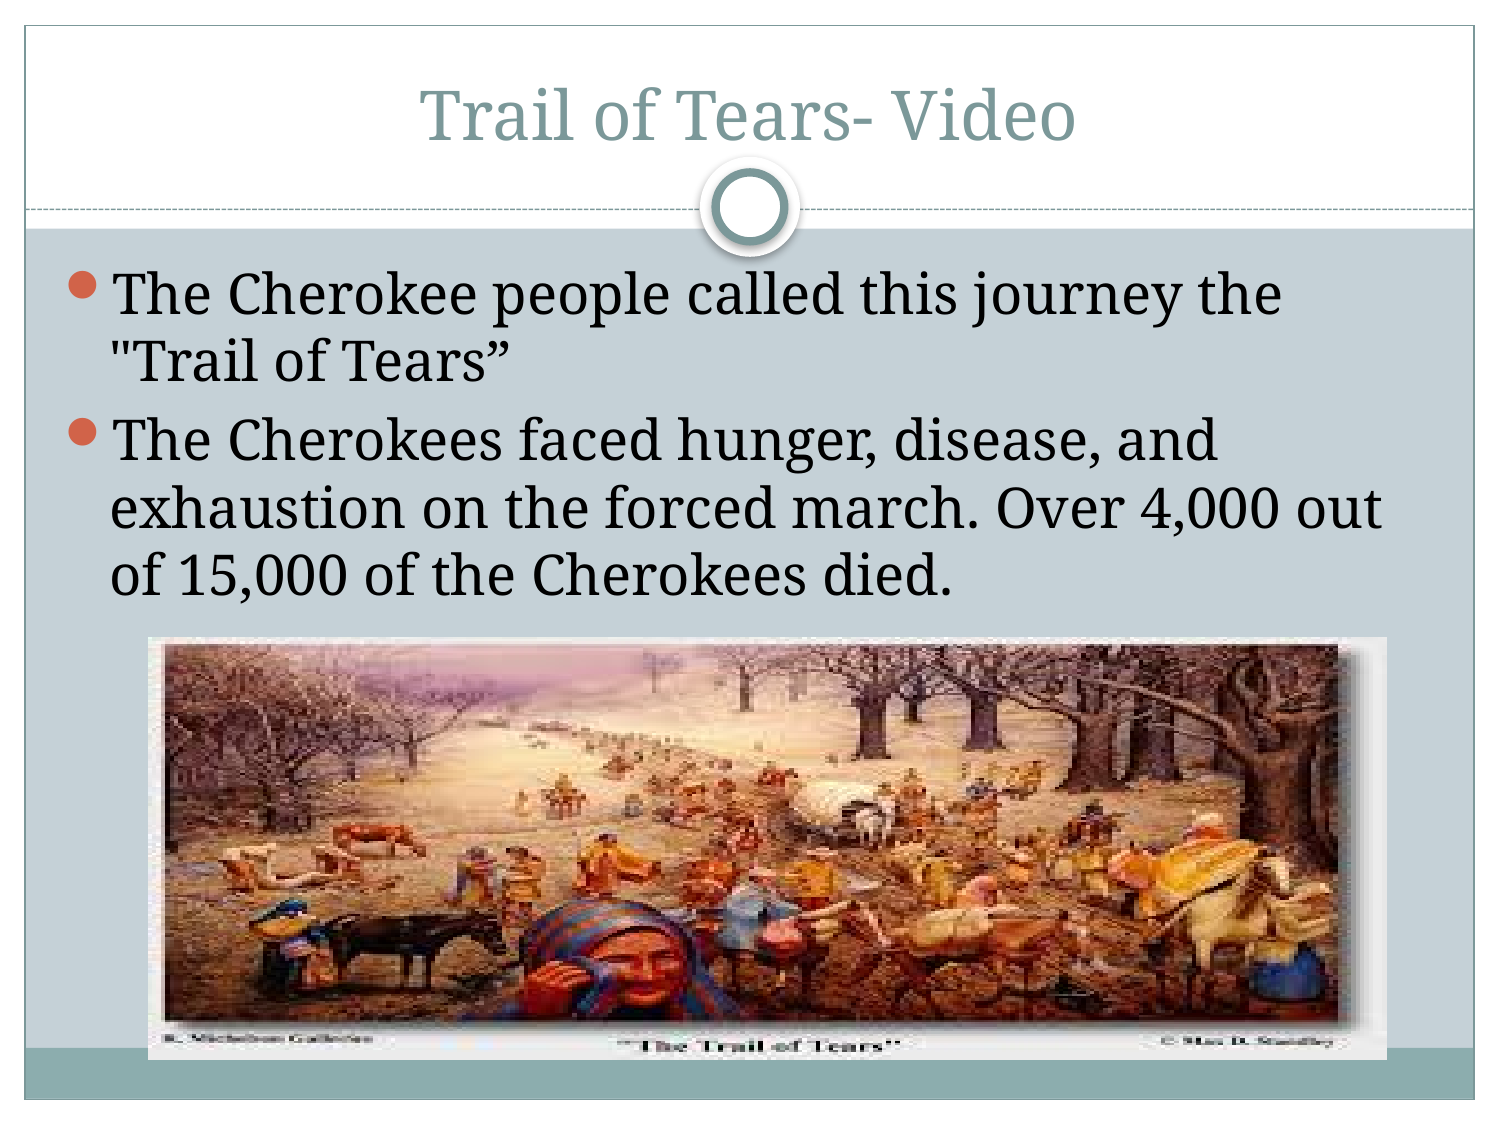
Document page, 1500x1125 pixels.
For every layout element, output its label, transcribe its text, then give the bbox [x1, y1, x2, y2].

picture [148, 637, 1387, 1060]
title Trail of Tears- Video [49, 37, 1450, 162]
list The Cherokee people called this journey the "Trail of Tears” The Cherokees faced hunger, disease, and exhaustion on the forced march. Over 4,000 out of 15,000 of the Cherokees died. [49, 250, 1445, 1001]
